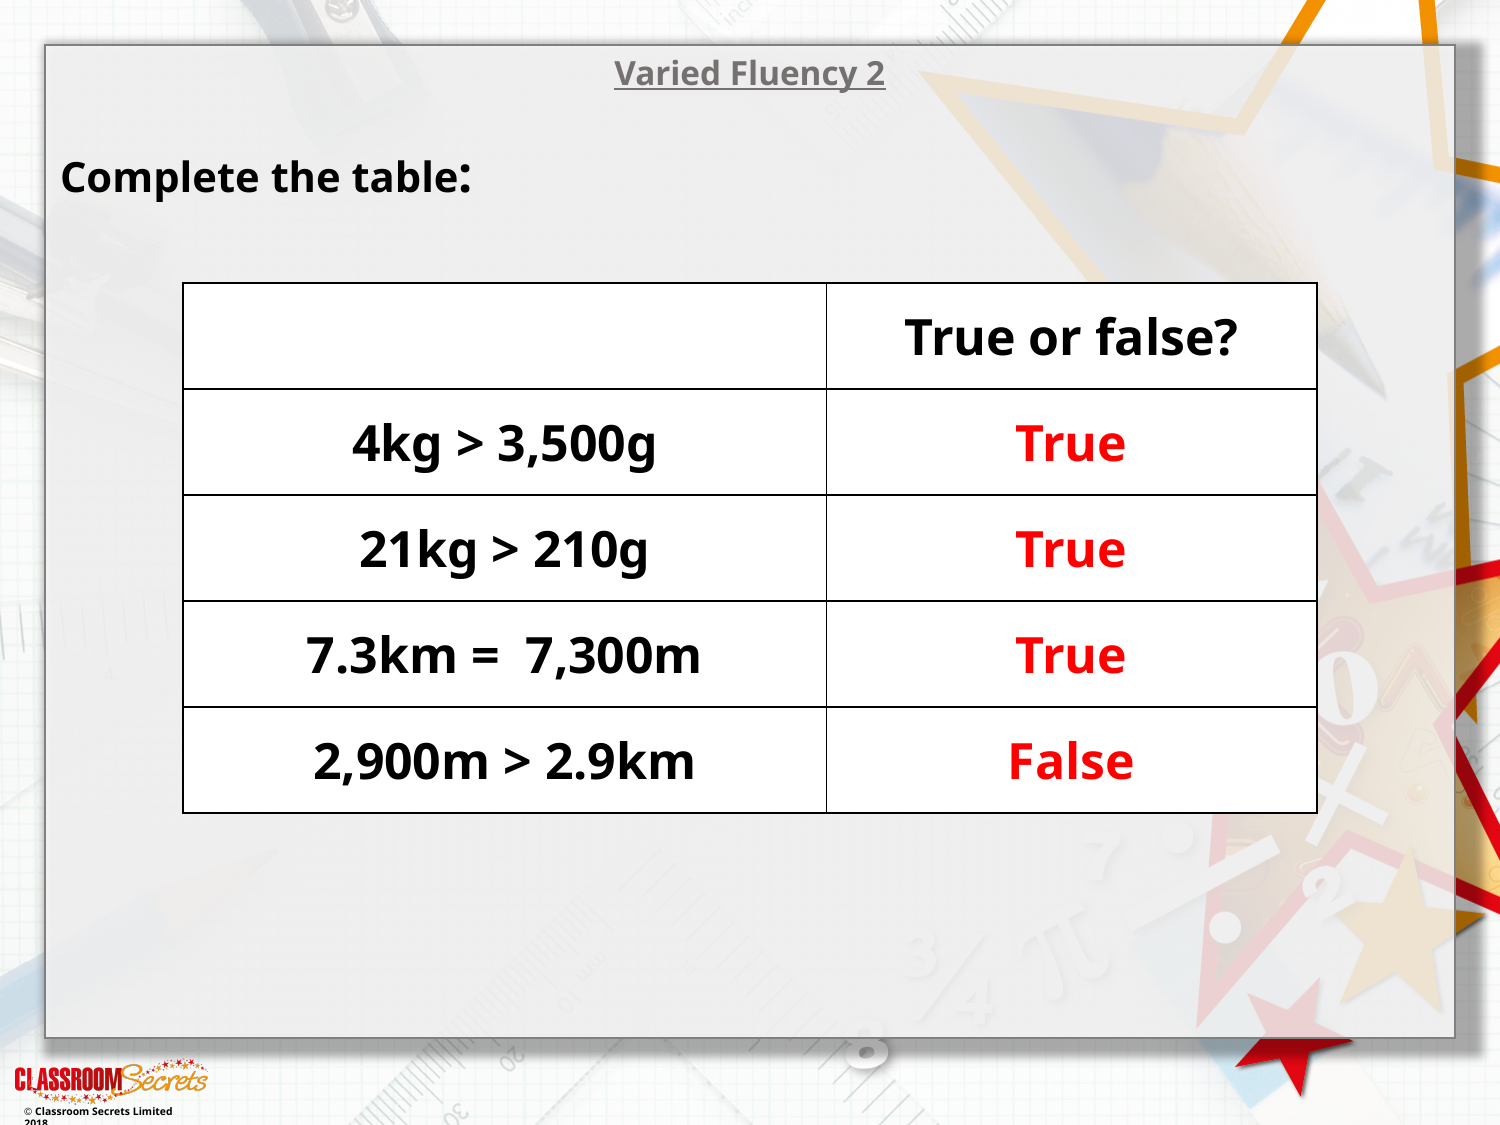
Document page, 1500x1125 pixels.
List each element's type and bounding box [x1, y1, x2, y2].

text_box [9, 1058, 213, 1125]
picture [0, 0, 1500, 1125]
